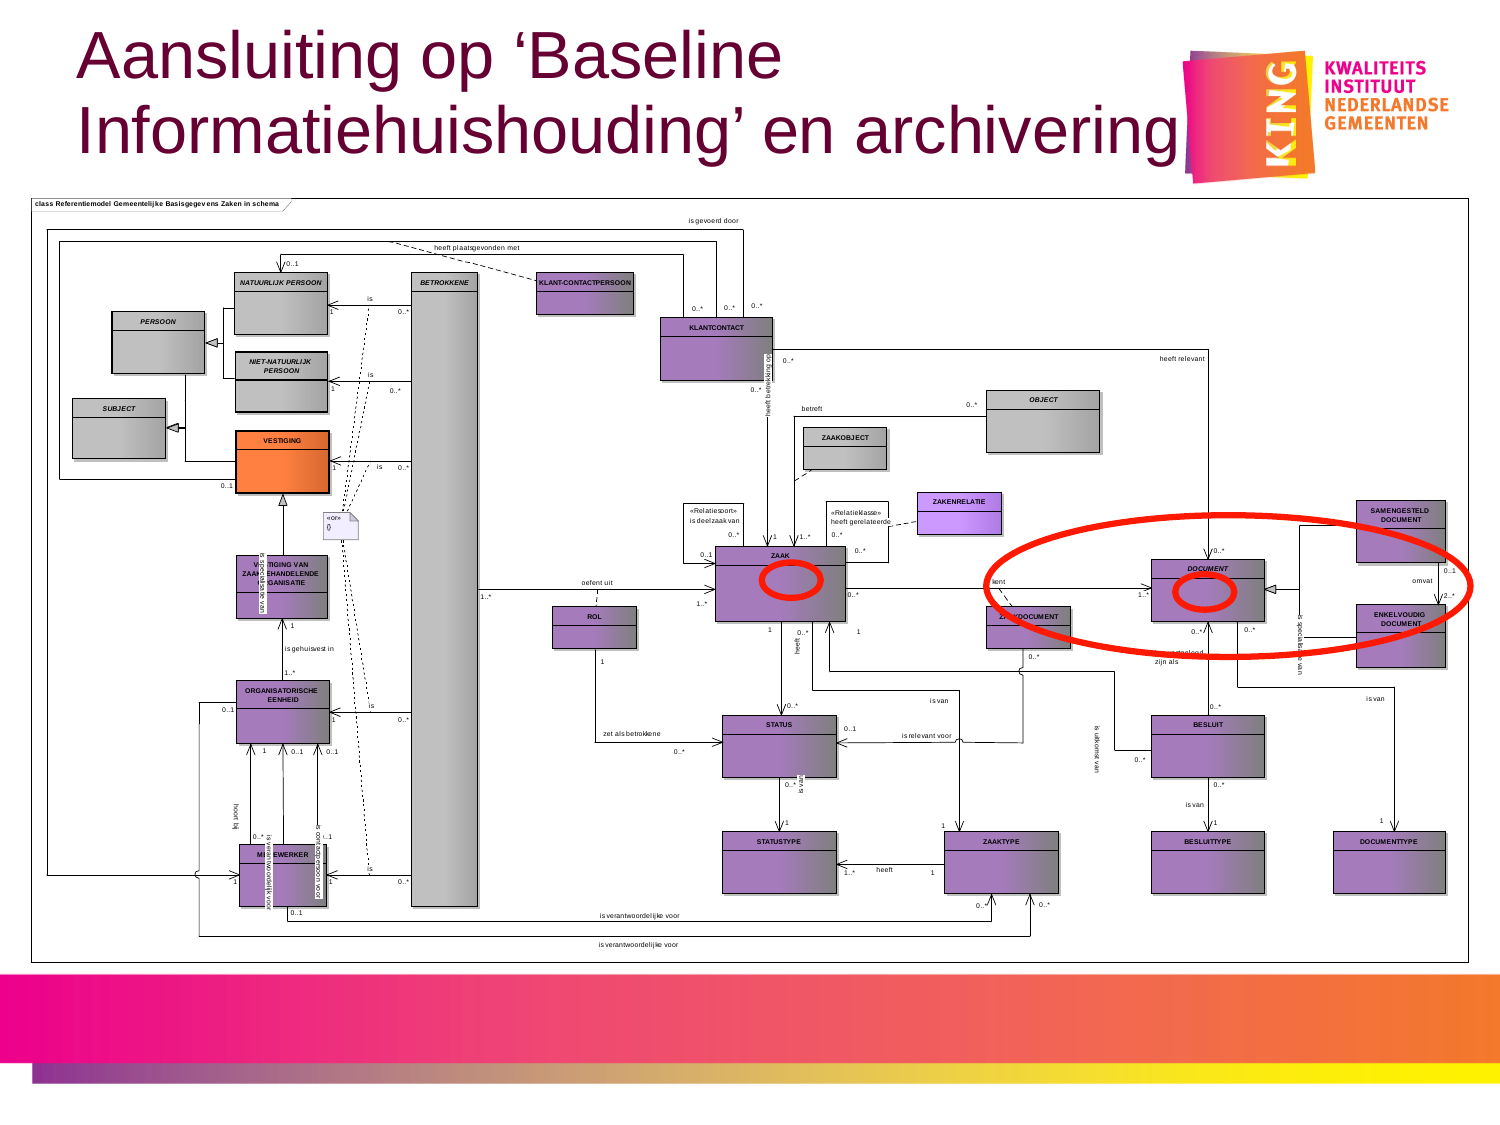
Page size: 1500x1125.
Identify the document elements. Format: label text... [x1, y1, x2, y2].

picture [0, 0, 1500, 1125]
title Aansluiting op ‘Baseline Informatiehuishouding’ en archivering [76, 0, 1427, 188]
